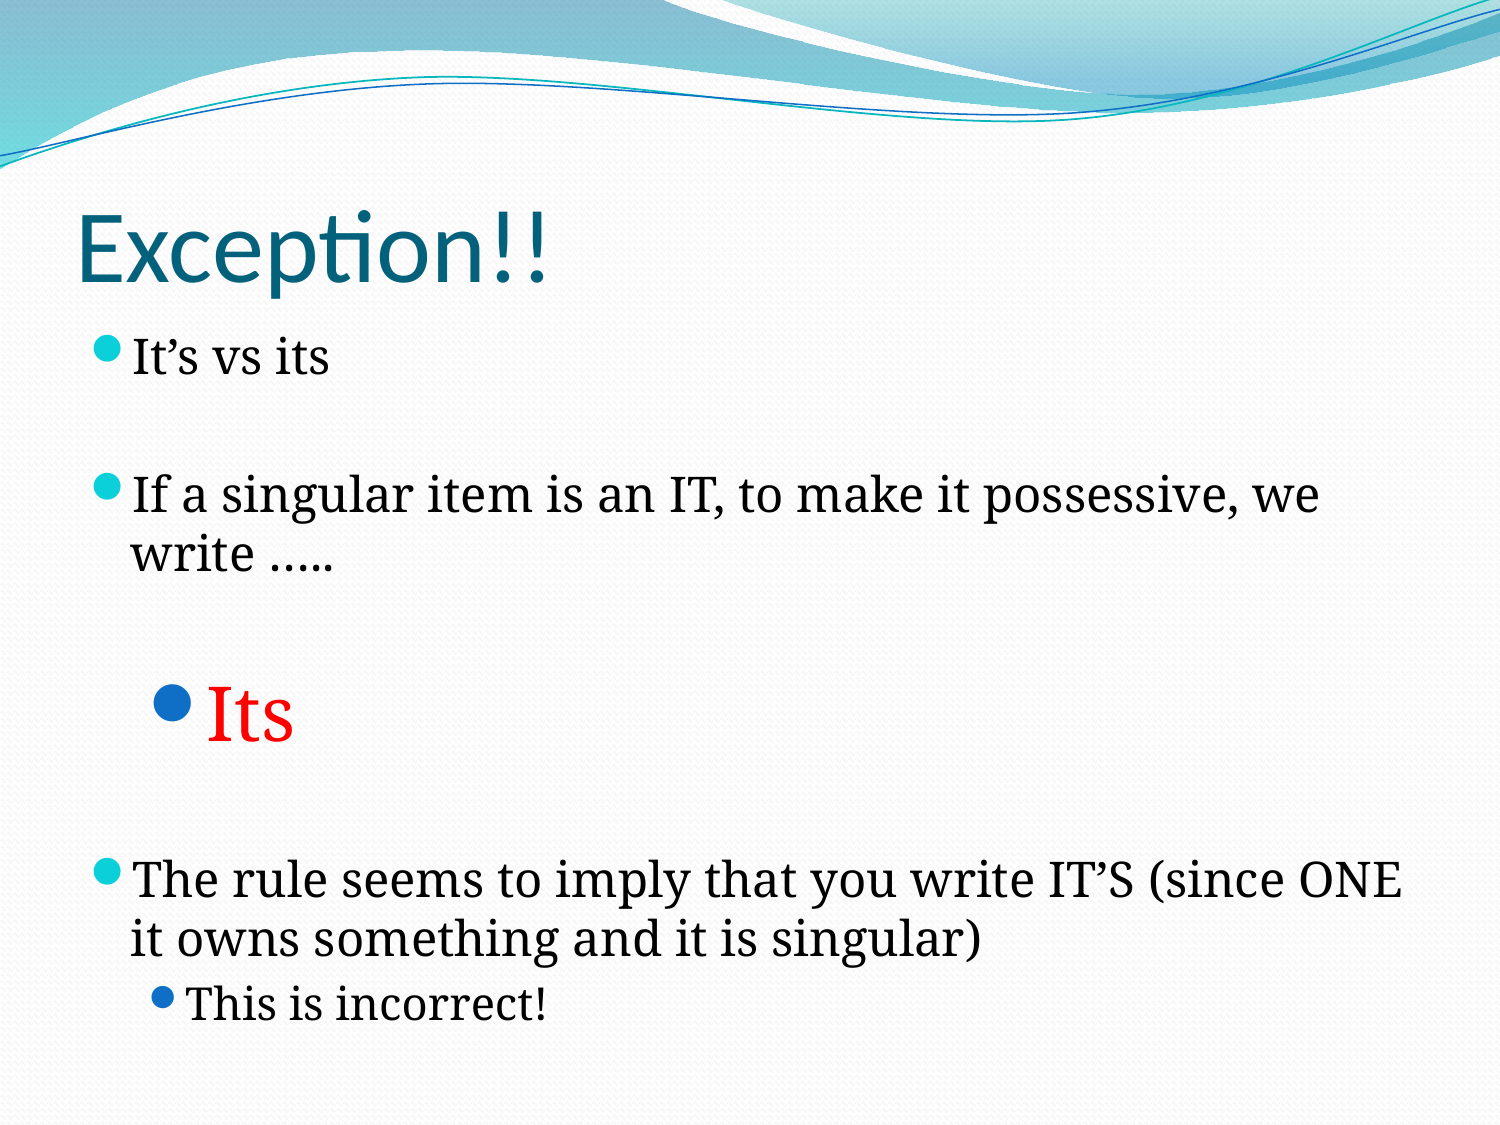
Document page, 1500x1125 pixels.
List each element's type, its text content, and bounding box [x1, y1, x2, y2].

list It’s vs its If a singular item is an IT, to make it possessive, we write ….. Its The rule seems to imply that you write IT’S (since ONE it owns something and it is singular) This is incorrect! [75, 317, 1425, 1038]
title Exception!! [75, 115, 1425, 303]
